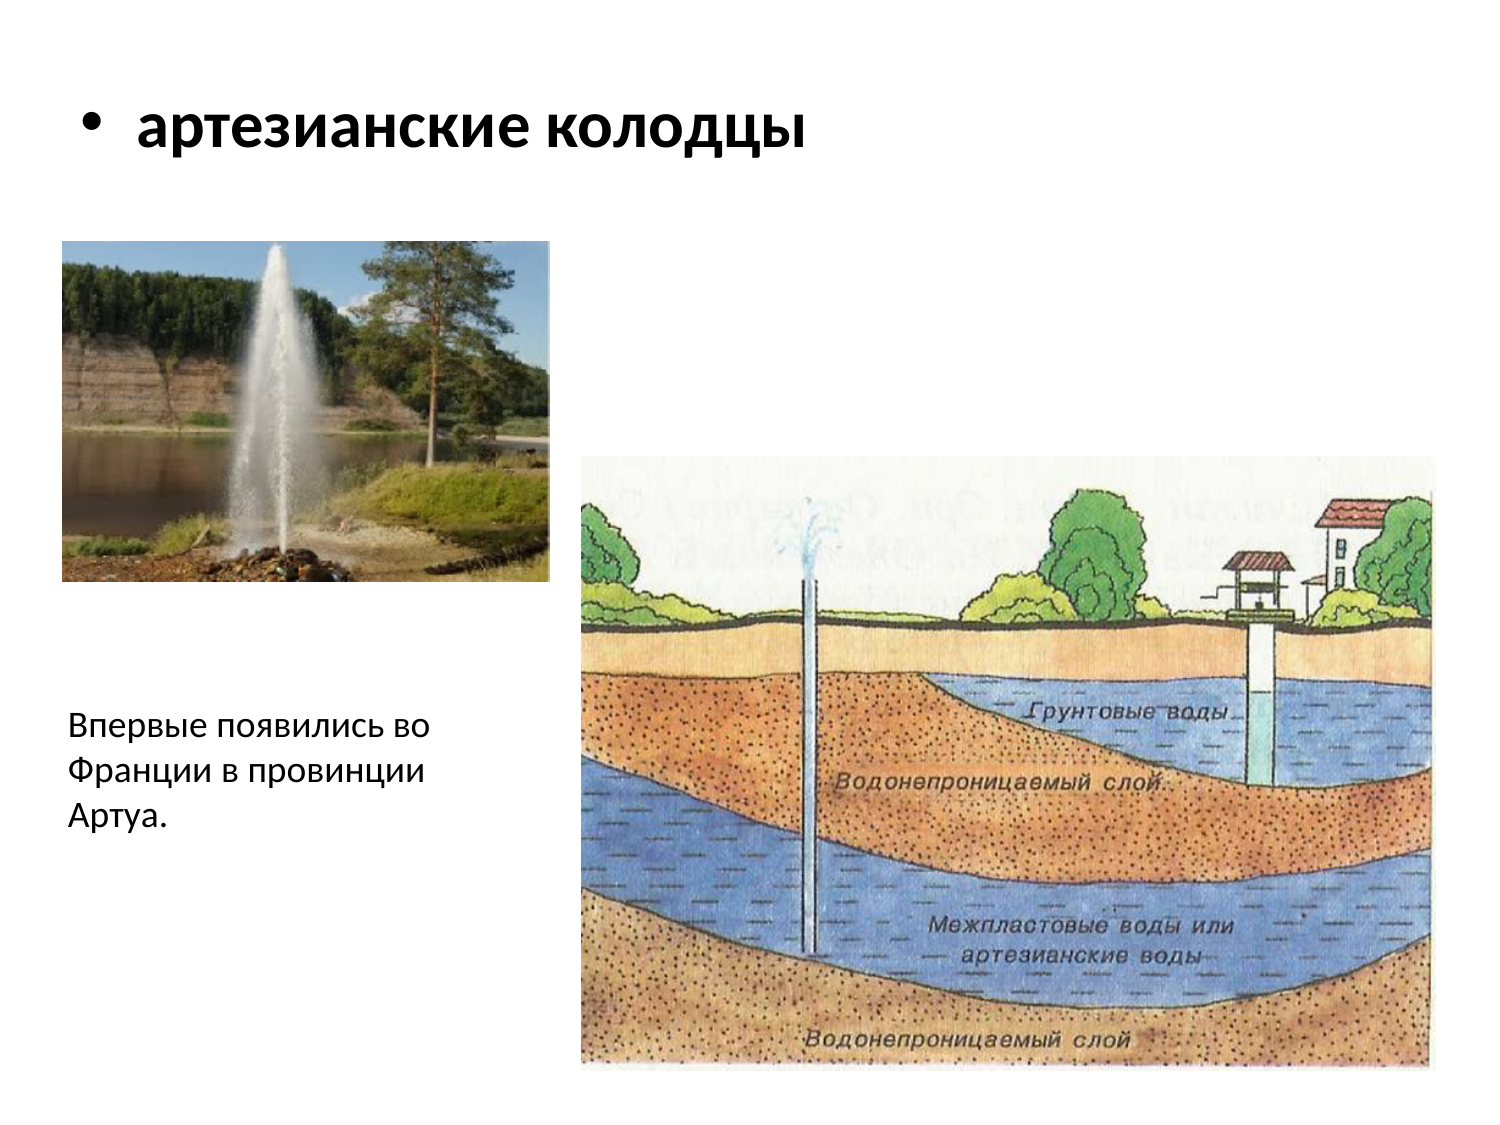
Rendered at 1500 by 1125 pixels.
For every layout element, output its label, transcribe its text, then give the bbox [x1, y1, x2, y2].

text_box Впервые появились во Франции в провинции Артуа. [53, 692, 455, 843]
picture [581, 455, 1436, 1071]
picture [62, 240, 550, 582]
list артезианские колодцы [64, 73, 1415, 816]
